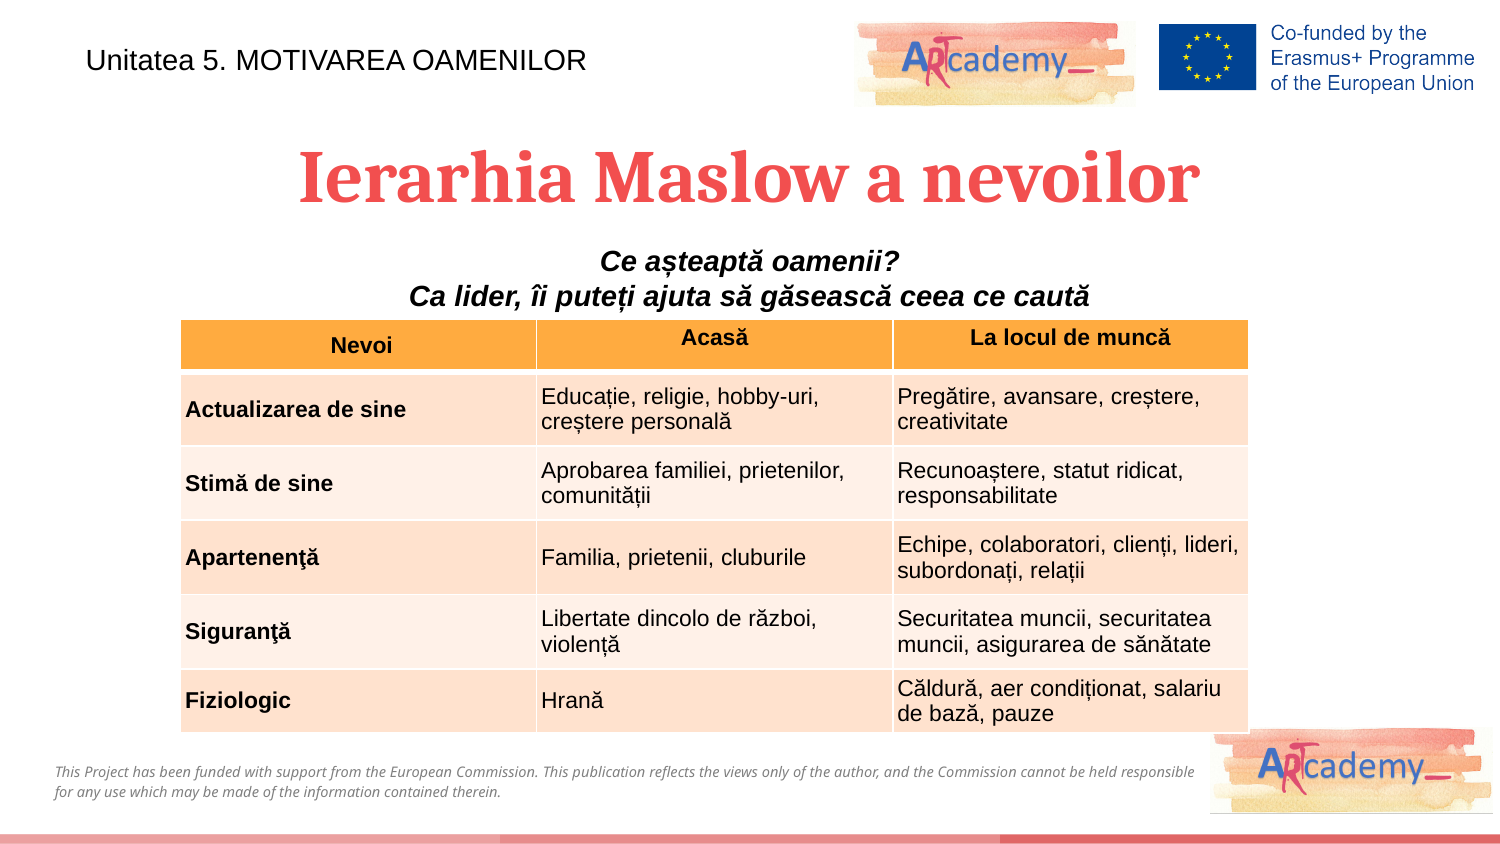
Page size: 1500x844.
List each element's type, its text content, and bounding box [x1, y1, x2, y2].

picture [1210, 709, 1493, 844]
table_cell Căldură, aer condiționat, salariu de bază, pauze [894, 670, 1248, 732]
table_cell Libertate dincolo de război, violență [537, 595, 892, 668]
table_header La locul de muncă [894, 320, 1248, 369]
table_cell Securitatea muncii, securitatea muncii, asigurarea de sănătate [894, 595, 1248, 668]
table_cell Siguranţă [181, 595, 536, 668]
text_box Unitatea 5. MOTIVAREA OAMENILOR [70, 33, 661, 84]
text_box This Project has been funded with support from the European Commission. This publication reflects the views only of the author, and the Commission cannot be held responsible for any use which may be made of the information contained therein. [39, 754, 1205, 799]
table_cell Fiziologic [181, 670, 536, 732]
table_cell Recunoaștere, statut ridicat, responsabilitate [894, 447, 1248, 519]
table_cell Educație, religie, hobby-uri, creștere personală [537, 375, 892, 445]
table_cell Actualizarea de sine [181, 375, 536, 445]
table_cell Echipe, colaboratori, clienți, lideri, subordonați, relații [894, 521, 1248, 594]
table_cell Aprobarea familiei, prietenilor, comunității [537, 447, 892, 519]
table_cell Familia, prietenii, cluburile [537, 521, 892, 594]
title Ierarhia Maslow a nevoilor [204, 50, 1296, 233]
picture [1158, 24, 1474, 94]
table_header Nevoi [181, 320, 536, 369]
text_box Ce așteaptă oamenii? Ca lider, îi puteți ajuta să găsească ceea ce caută [167, 234, 1333, 320]
table_header Acasă [537, 320, 892, 369]
table_cell Stimă de sine [181, 447, 536, 519]
picture [854, 2, 1137, 138]
table_cell Apartenenţă [181, 521, 536, 594]
table_cell Pregătire, avansare, creștere, creativitate [894, 375, 1248, 445]
table_cell Hrană [537, 670, 892, 732]
